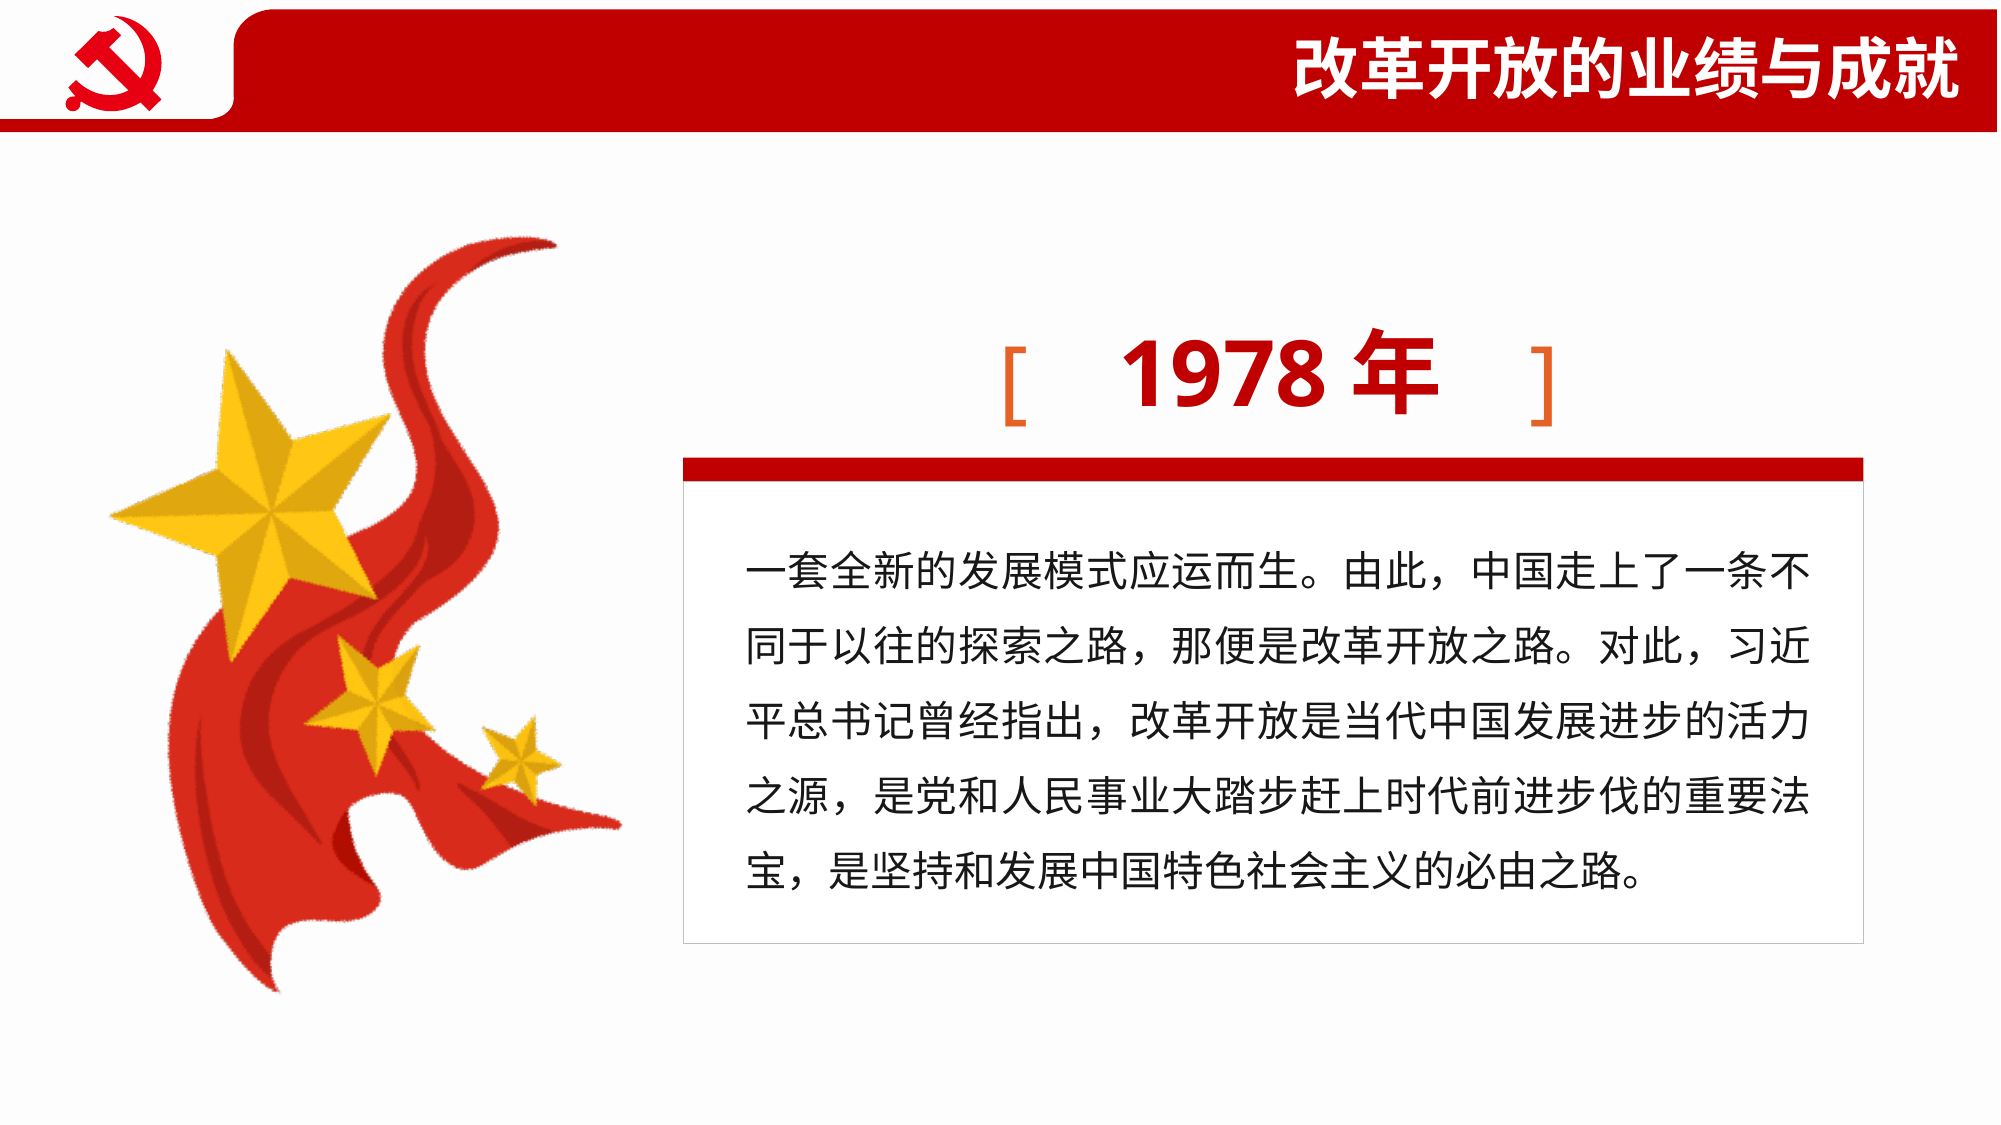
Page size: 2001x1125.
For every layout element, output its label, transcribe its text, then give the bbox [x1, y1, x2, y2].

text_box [732, 307, 1787, 443]
picture [0, 163, 725, 1056]
text_box 一套全新的发展模式应运而生。由此，中国走上了一条不同于以往的探索之路，那便是改革开放之路。对此，习近平总书记曾经指出，改革开放是当代中国发展进步的活力之源，是党和人民事业大踏步赶上时代前进步伐的重要法宝，是坚持和发展中国特色社会主义的必由之路。 [727, 511, 1829, 904]
text_box [725, 480, 1864, 944]
text_box [725, 457, 1864, 480]
